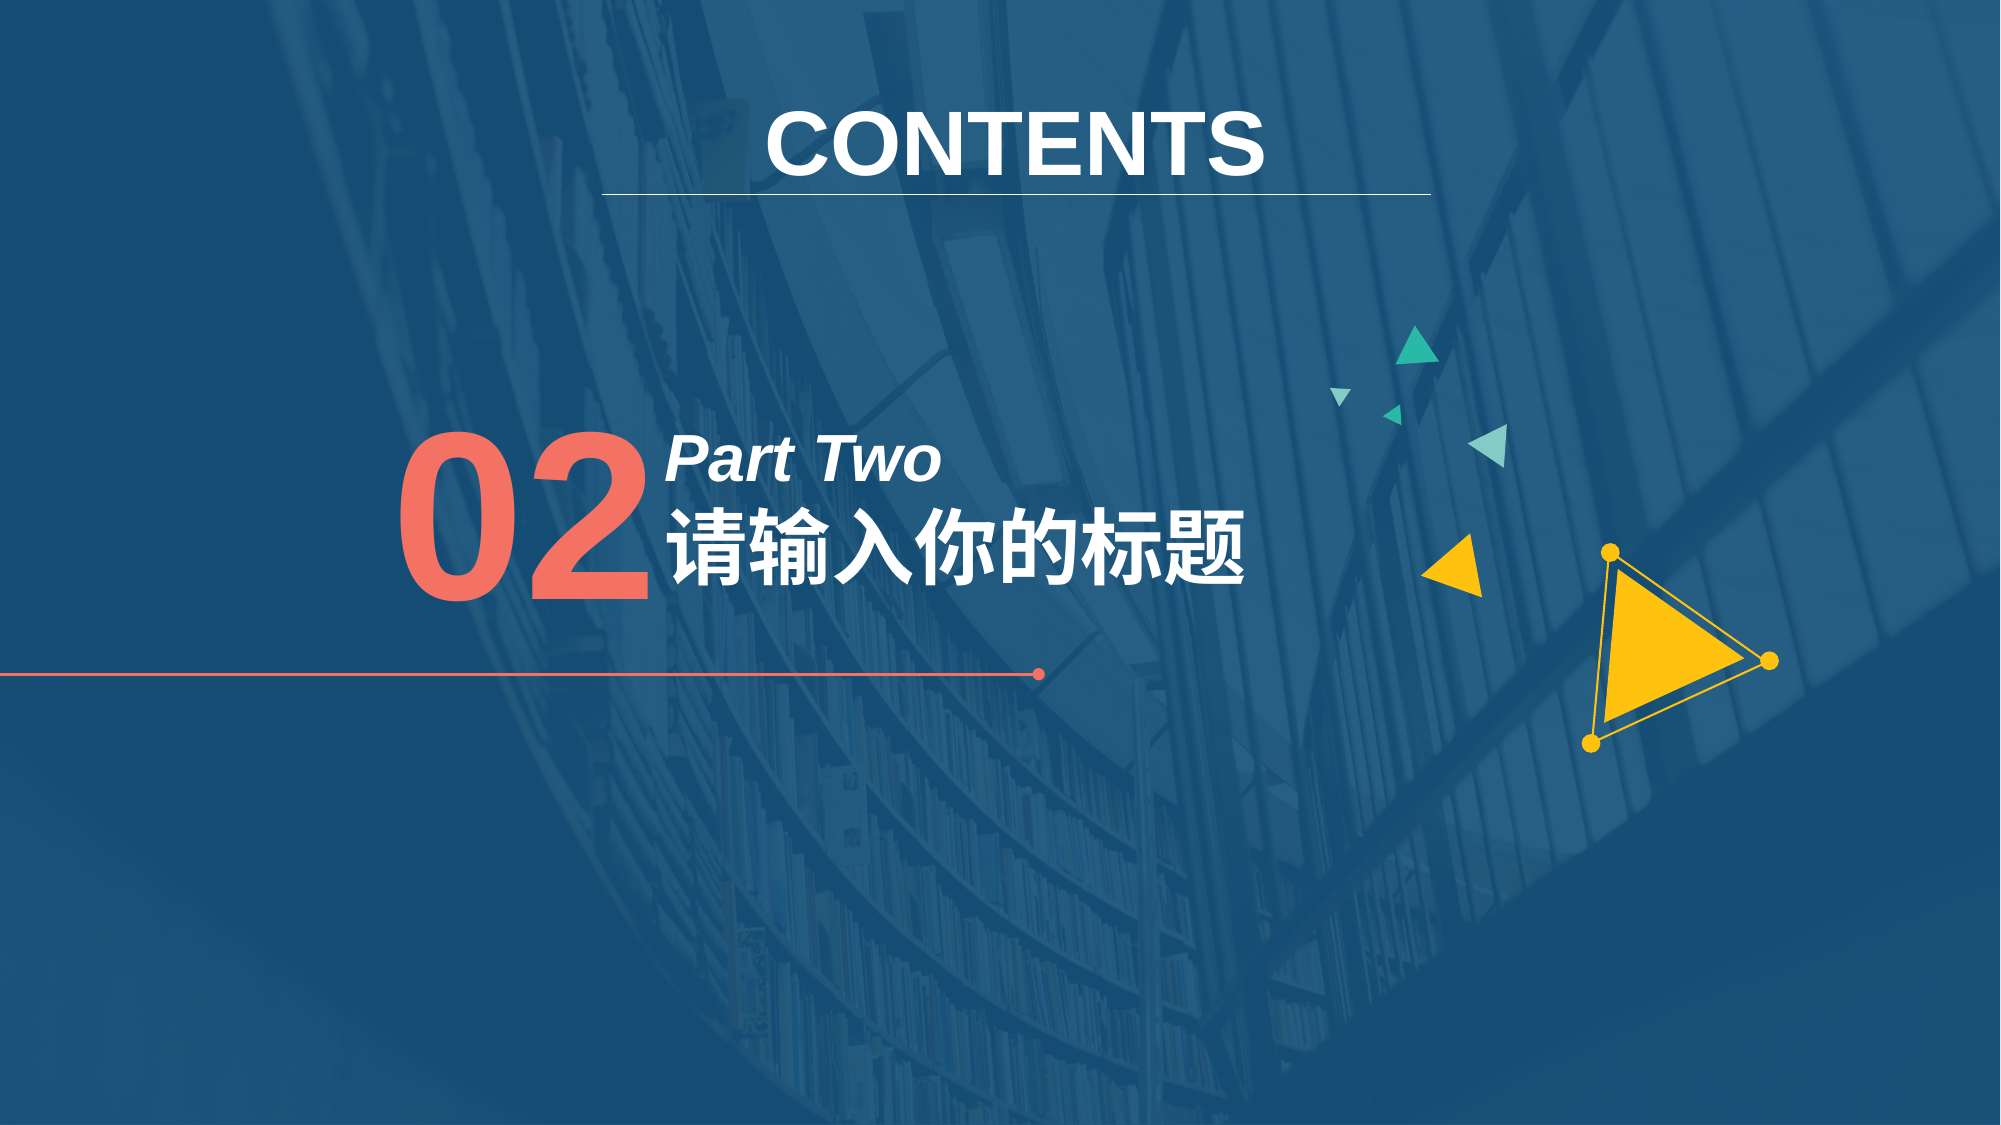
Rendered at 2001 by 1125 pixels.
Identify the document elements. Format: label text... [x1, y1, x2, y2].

text_box 请输入你的标题 [649, 488, 1288, 603]
text_box Part Two [649, 407, 967, 502]
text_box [1293, 376, 1802, 730]
text_box 02 [391, 359, 658, 648]
text_box CONTENTS [764, 83, 1269, 194]
picture [0, 0, 2001, 1125]
